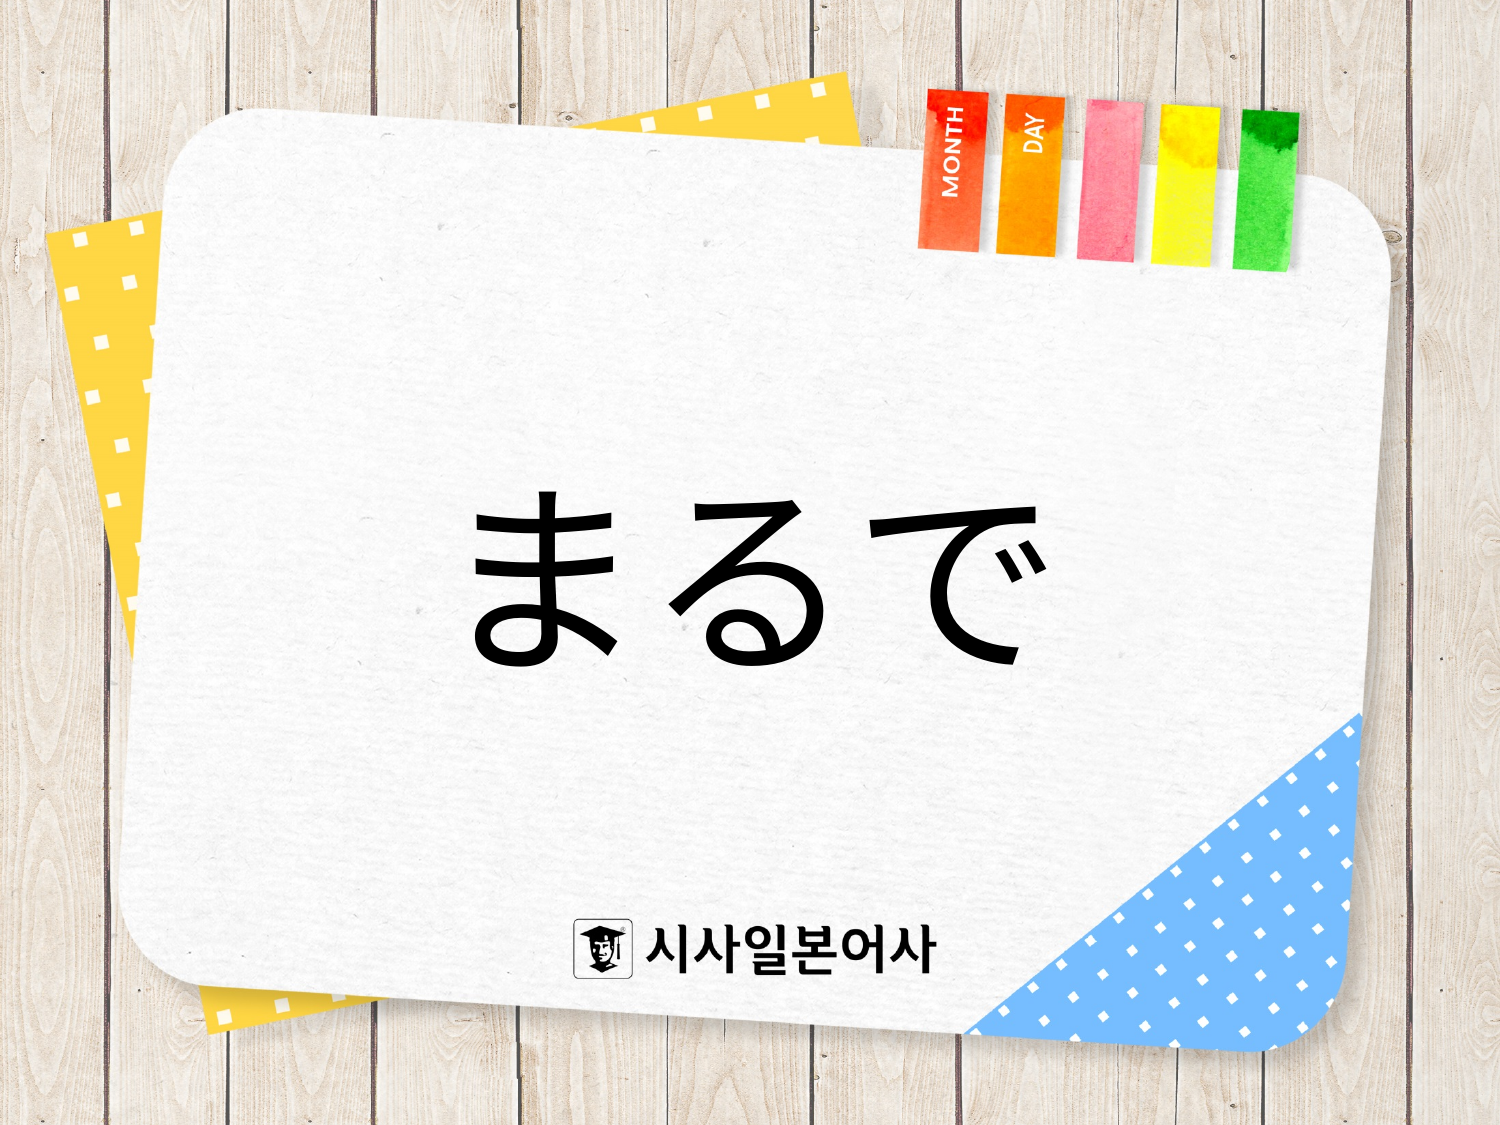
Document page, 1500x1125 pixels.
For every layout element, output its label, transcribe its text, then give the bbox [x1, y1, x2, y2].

title まるで [75, 338, 1425, 811]
picture [0, 0, 1500, 1125]
